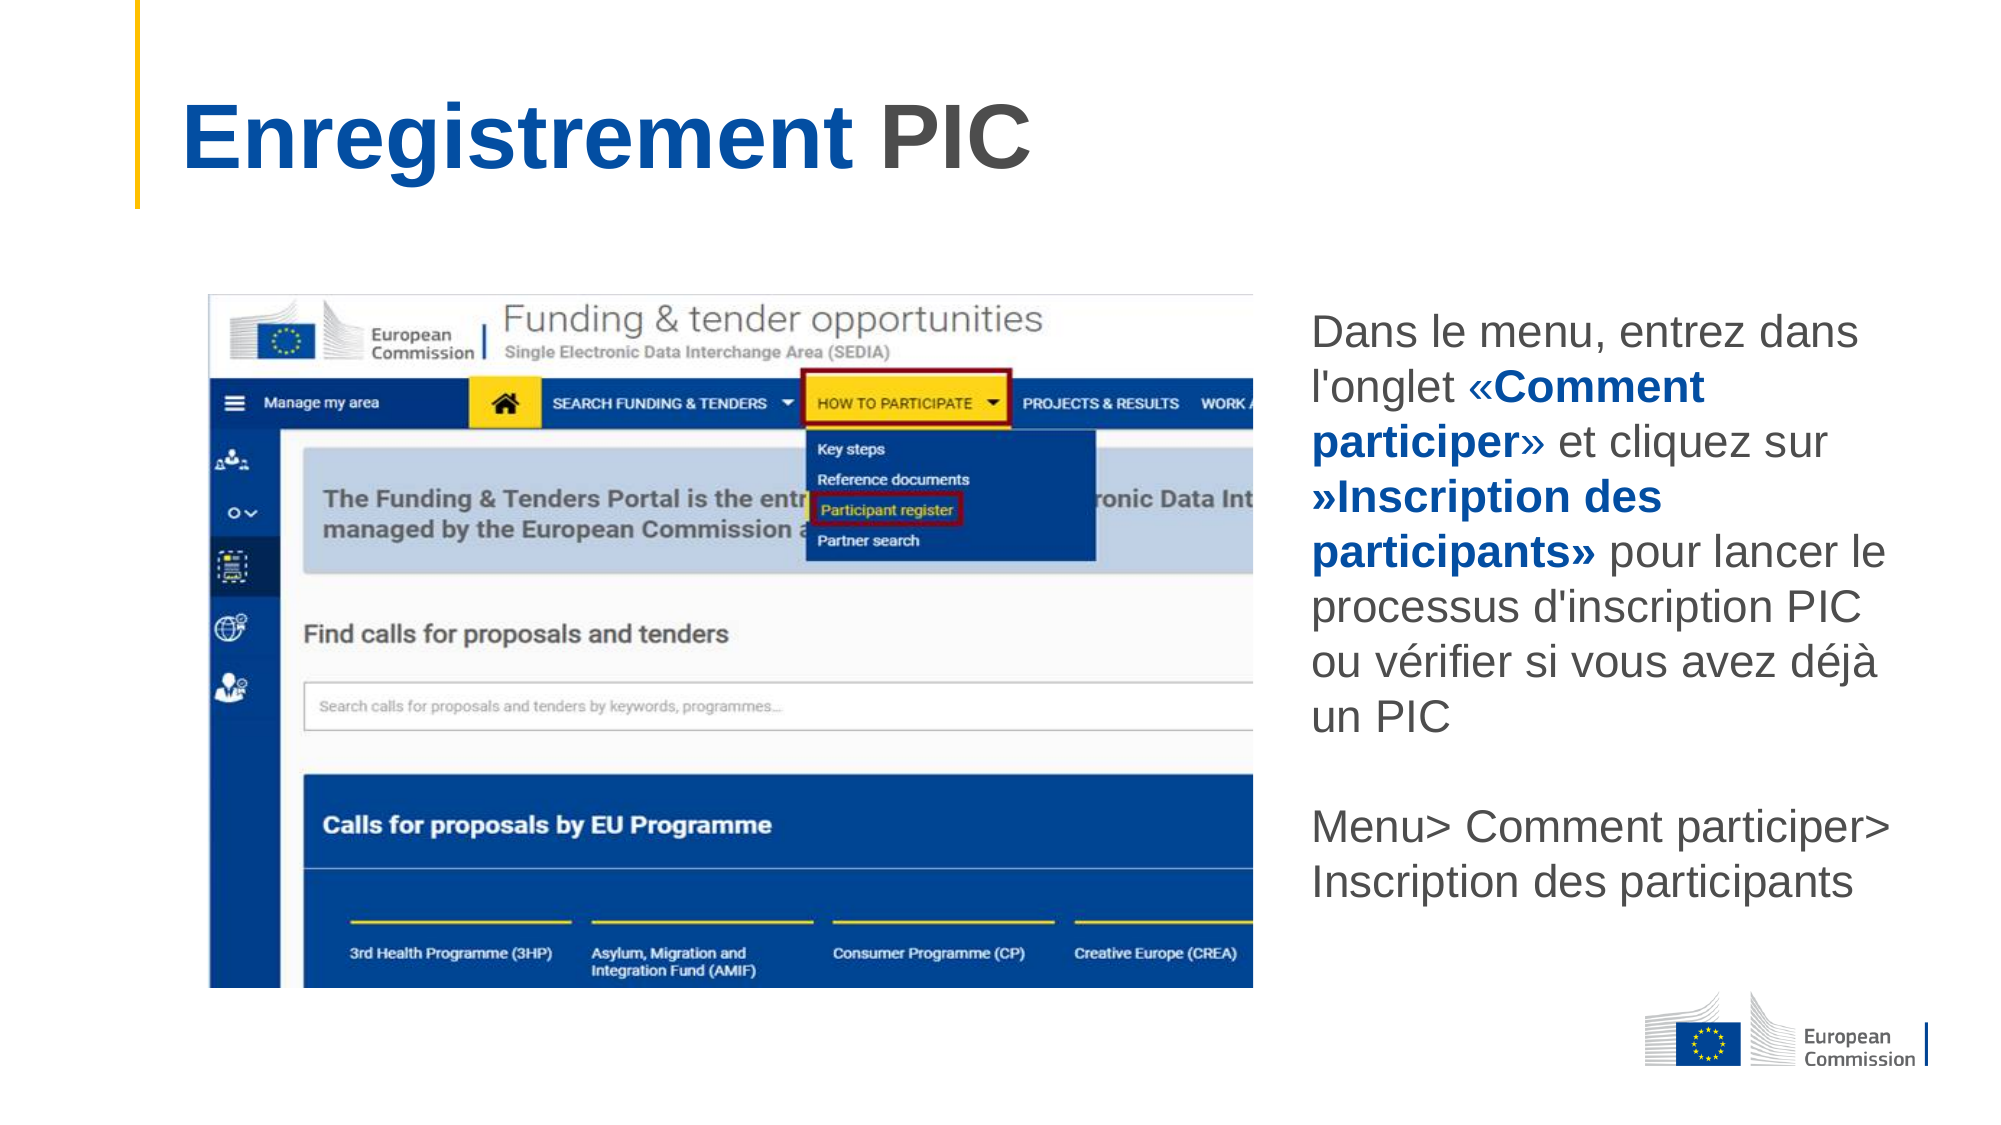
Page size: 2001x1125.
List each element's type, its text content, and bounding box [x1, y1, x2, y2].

text_box Enregistrement PIC [177, 73, 1955, 192]
text_box Dans le menu, entrez dans l'onglet «Comment participer» et cliquez sur »Inscription des participants» pour lancer le processus d'inscription PIC ou vérifier si vous avez déjà un PIC Menu> Comment participer> Inscription des participants [1296, 294, 1910, 915]
picture [207, 294, 1254, 988]
picture [1645, 991, 1928, 1066]
